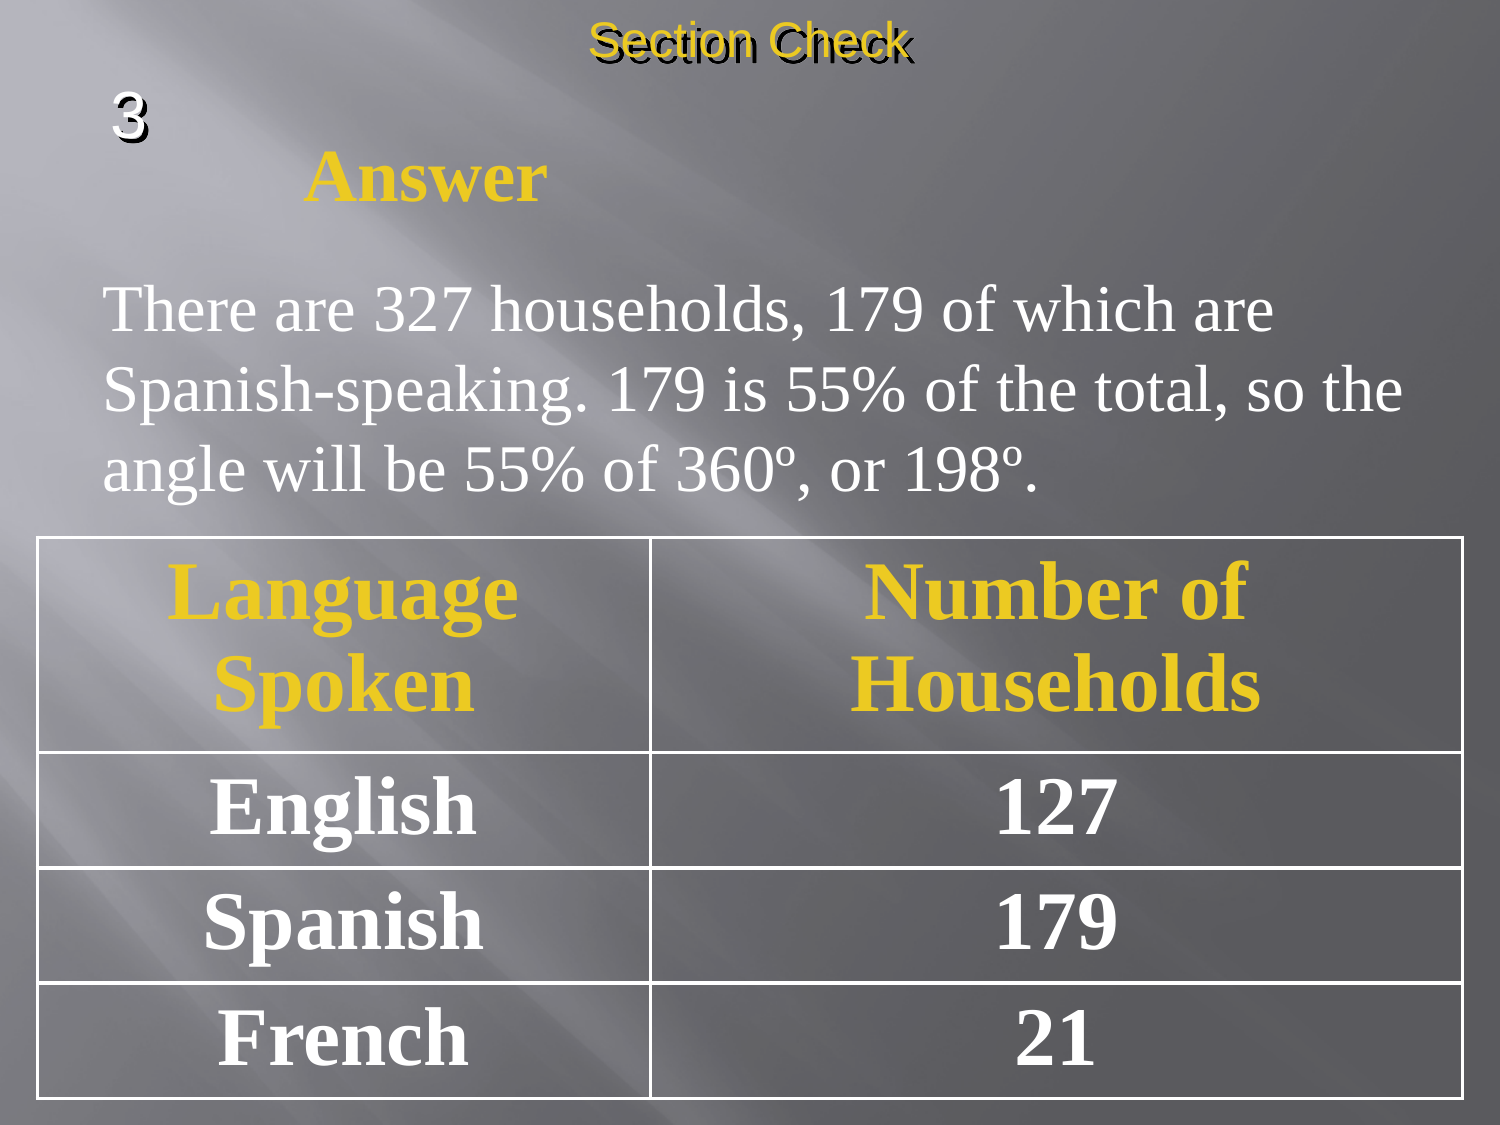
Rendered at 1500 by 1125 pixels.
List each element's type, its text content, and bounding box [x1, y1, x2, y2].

table_cell English [39, 754, 649, 866]
text_box Answer [288, 128, 565, 225]
text_box Section Check [572, 0, 925, 75]
text_box 3 [95, 64, 163, 160]
table_cell 21 [652, 985, 1461, 1097]
text_box There are 327 households, 179 of which are Spanish-speaking. 179 is 55% of the total, so the angle will be 55% of 360º, or 198º. [87, 257, 1425, 513]
table_cell 127 [652, 754, 1461, 866]
table_cell 179 [652, 870, 1461, 981]
table_header Language Spoken [39, 539, 649, 751]
table_cell Spanish [39, 870, 649, 981]
table_cell French [39, 985, 649, 1097]
table_header Number of Households [652, 539, 1461, 751]
